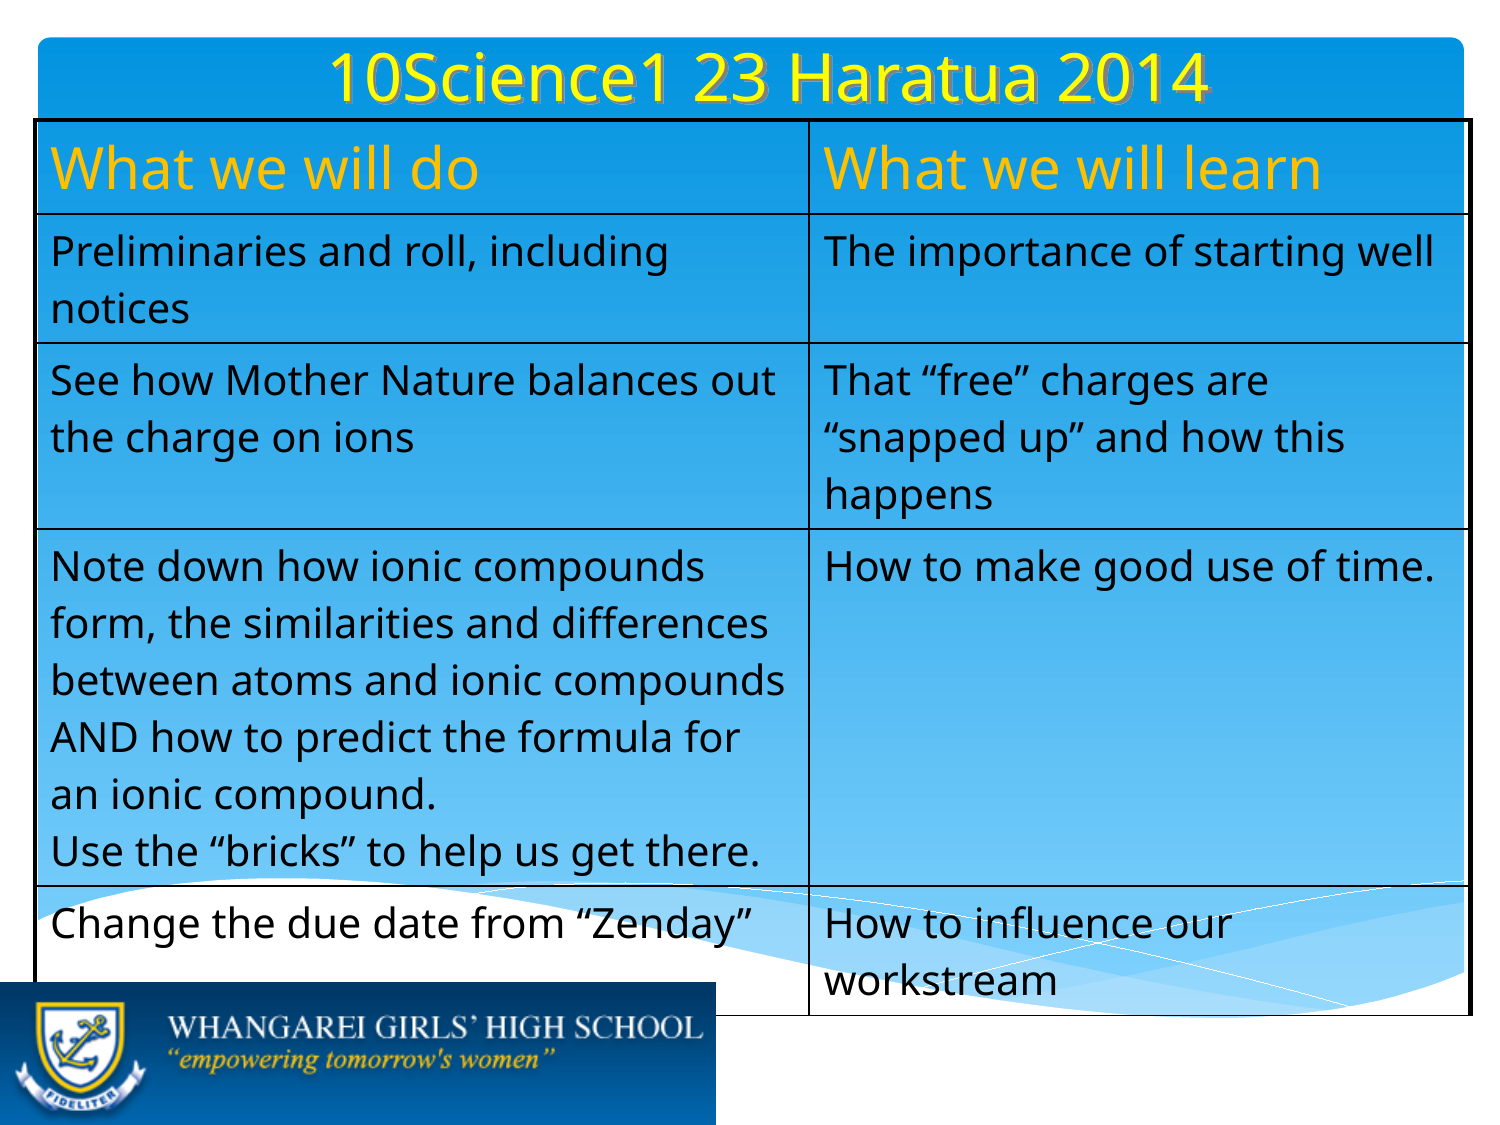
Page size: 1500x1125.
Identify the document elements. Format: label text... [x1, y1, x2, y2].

table_header What we will learn [810, 122, 1468, 213]
table_header What we will do [37, 122, 808, 213]
text_box 10Science1 23 Haratua 2014 [162, 24, 1375, 118]
table_cell Note down how ionic compounds form, the similarities and differences between atoms and ionic compounds AND how to predict the formula for an ionic compound. Use the “bricks” to help us get there. [37, 530, 808, 885]
table_cell How to make good use of time. [810, 530, 1468, 885]
table_cell Preliminaries and roll, including notices [37, 215, 808, 342]
table_cell The importance of starting well [810, 215, 1468, 342]
table_cell Change the due date from “Zenday” [37, 887, 808, 1015]
table_cell That “free” charges are “snapped up” and how this happens [810, 344, 1468, 528]
table_cell How to influence our workstream [810, 887, 1468, 1015]
table_cell See how Mother Nature balances out the charge on ions [37, 344, 808, 528]
picture [0, 982, 716, 1125]
